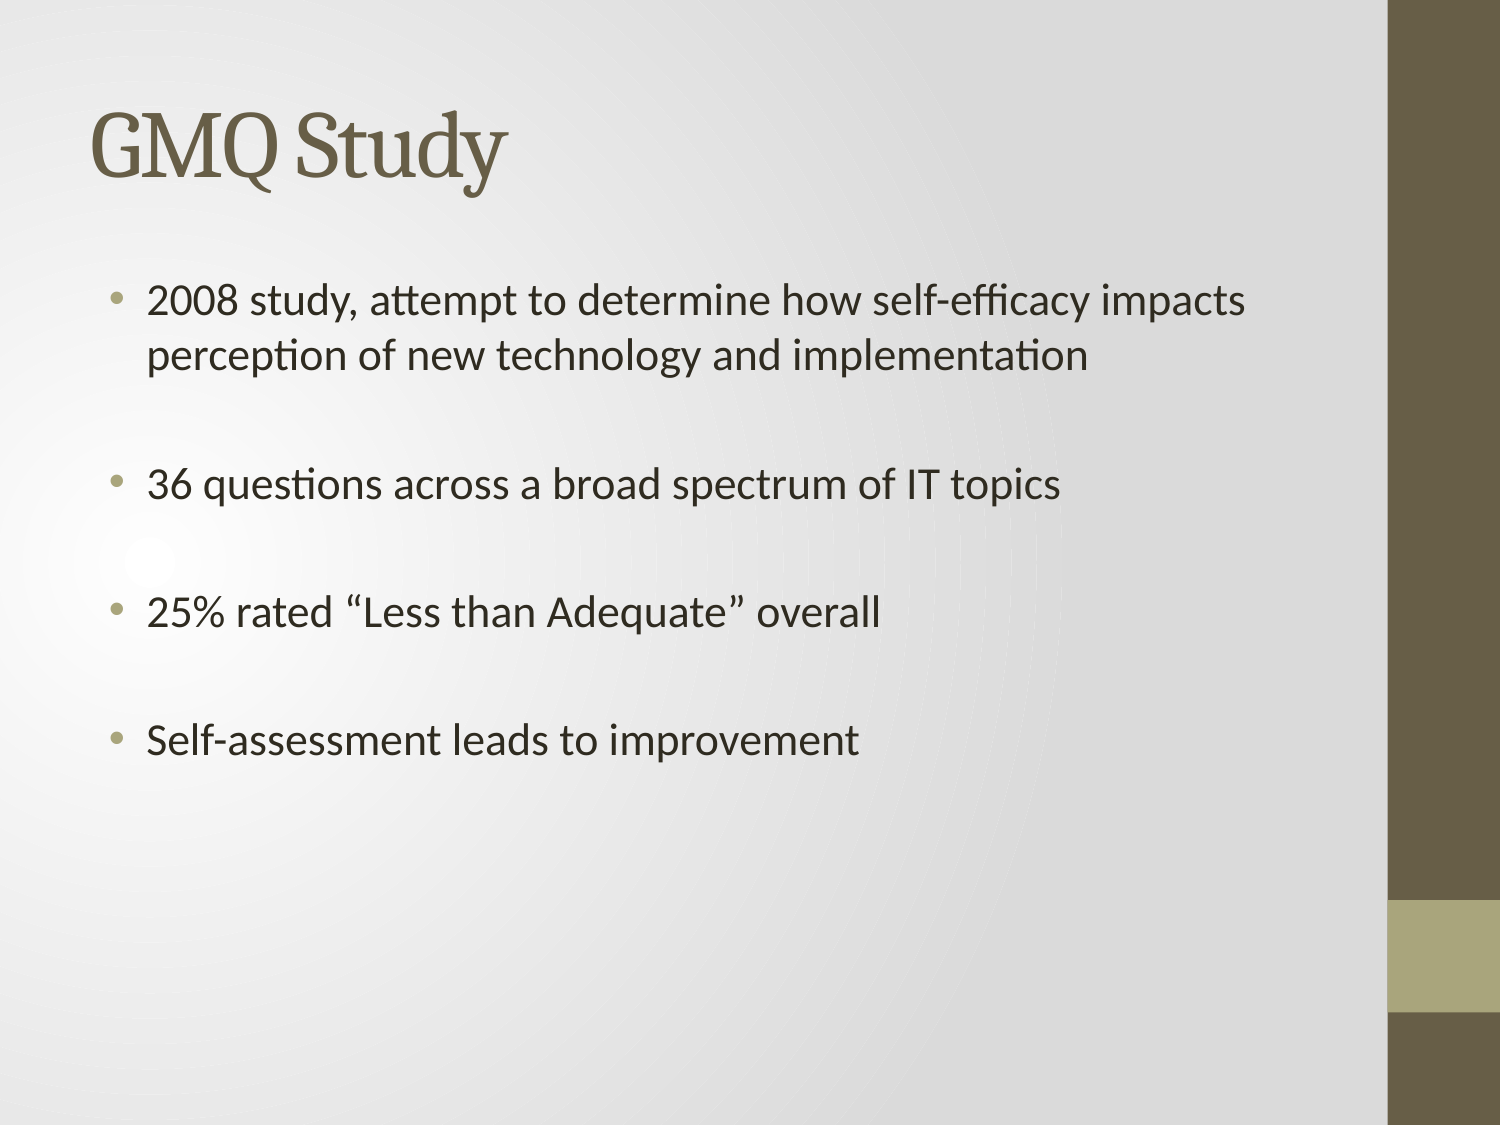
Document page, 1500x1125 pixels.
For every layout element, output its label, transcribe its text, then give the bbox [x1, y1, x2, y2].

list 2008 study, attempt to determine how self-efficacy impacts perception of new technology and implementation 36 questions across a broad spectrum of IT topics 25% rated “Less than Adequate” overall Self-assessment leads to improvement [75, 262, 1325, 1050]
title GMQ Study [75, 45, 1325, 233]
